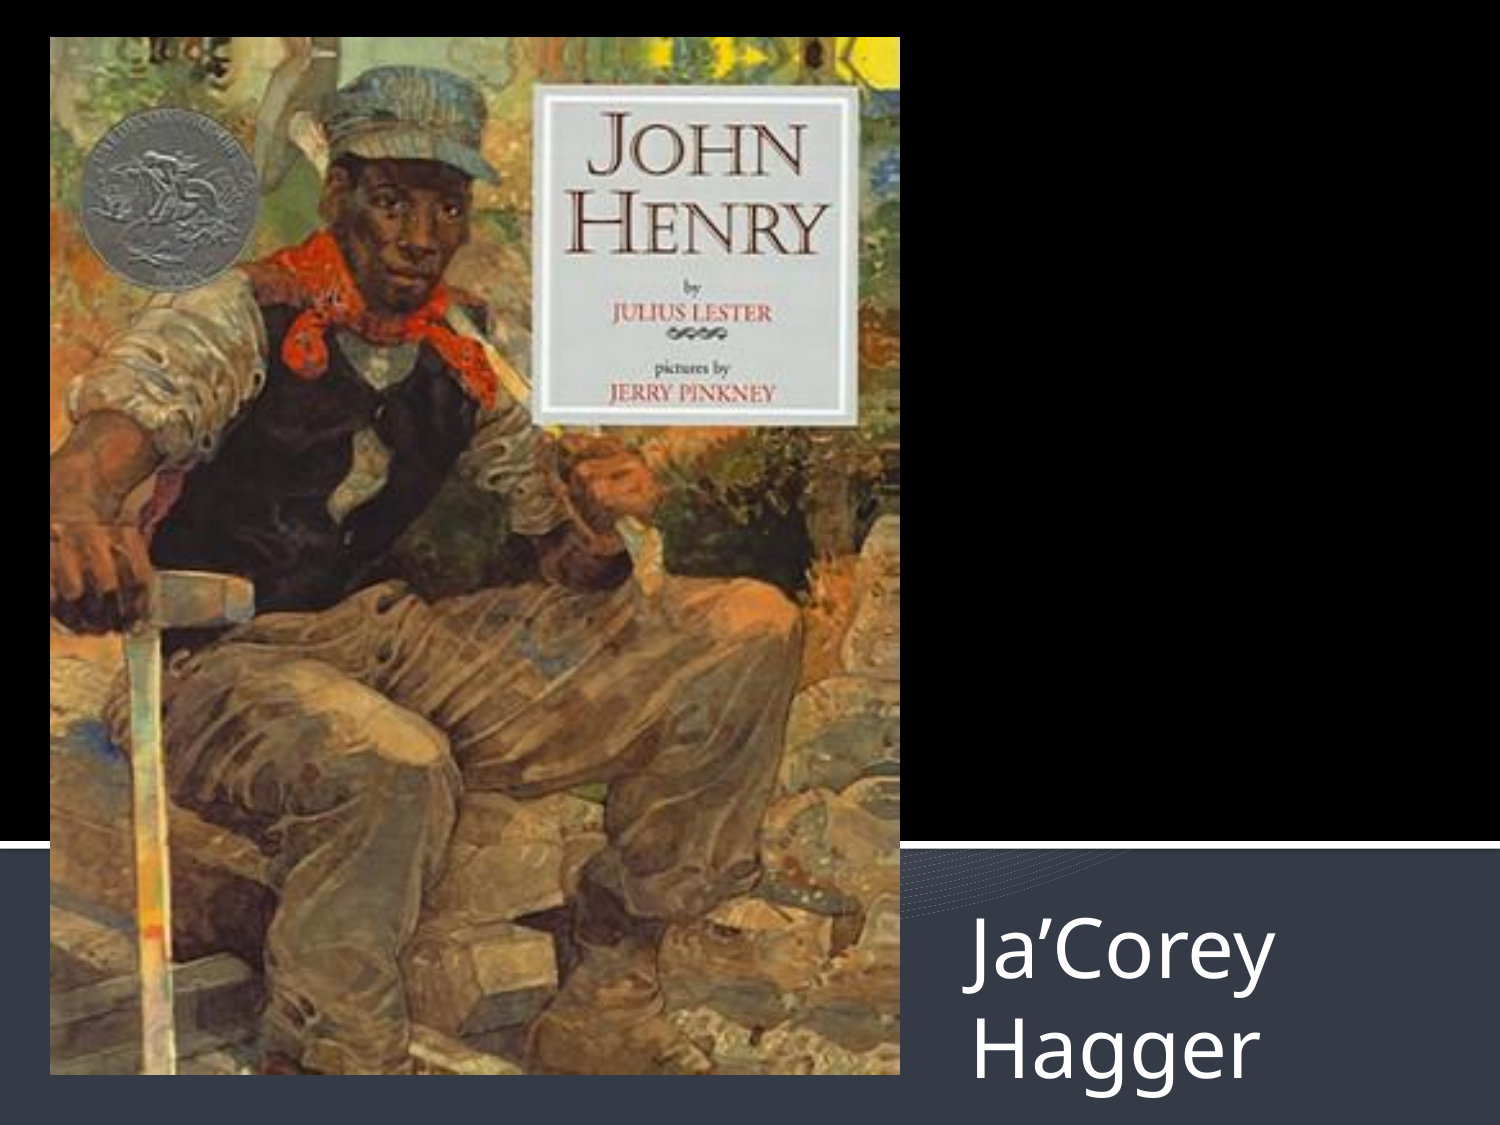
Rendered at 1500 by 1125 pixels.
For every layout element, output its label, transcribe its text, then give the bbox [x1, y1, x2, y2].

picture [49, 37, 900, 1075]
subtitle Ja’Corey Hagger [950, 862, 1475, 1096]
